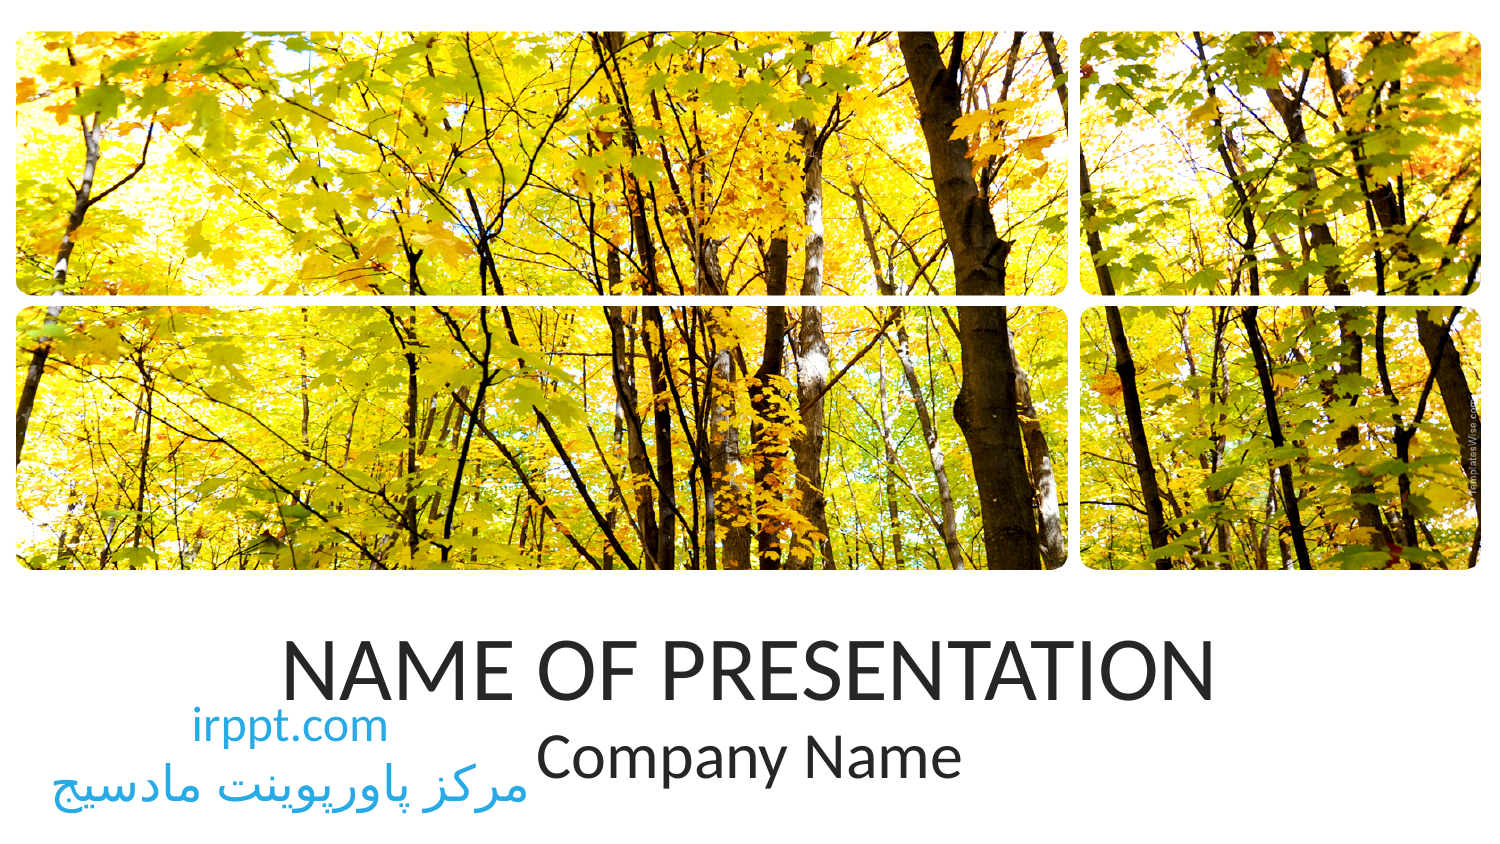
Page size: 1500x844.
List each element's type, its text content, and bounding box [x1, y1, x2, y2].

picture [0, 0, 1500, 844]
title NAME OF PRESENTATION [112, 599, 1388, 729]
subtitle Company Name [546, 705, 1275, 800]
text_box irppt.com مرکز پاورپوینت مادسیج [35, 684, 546, 820]
